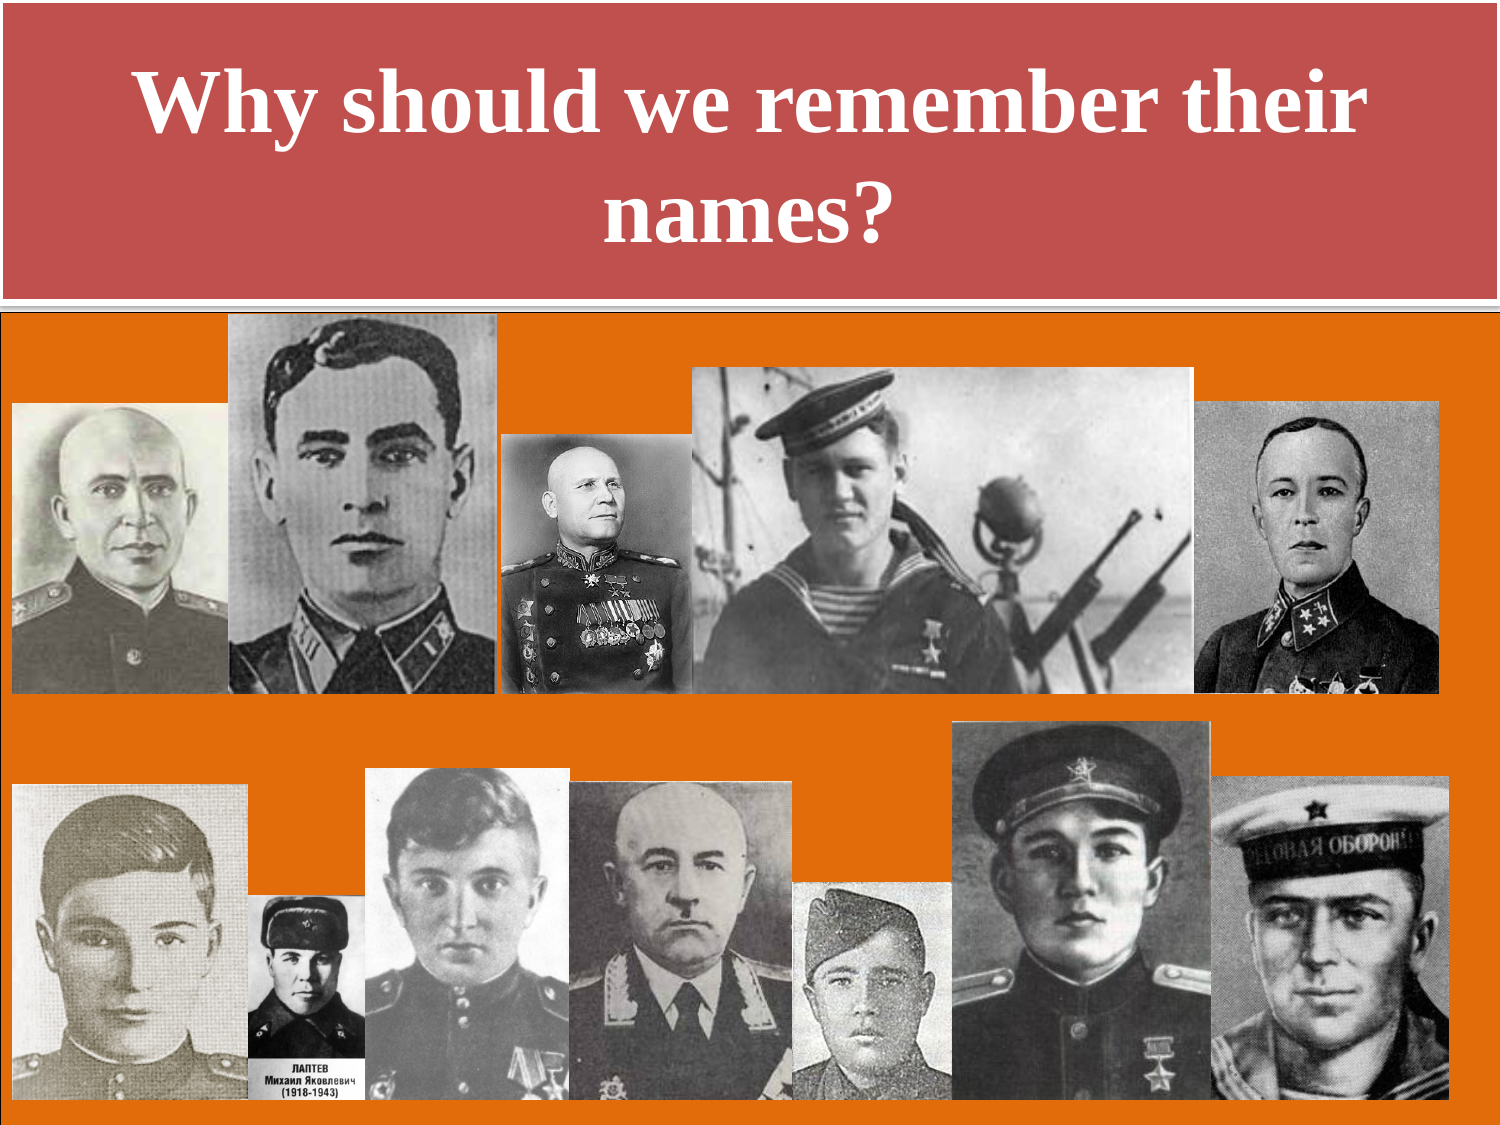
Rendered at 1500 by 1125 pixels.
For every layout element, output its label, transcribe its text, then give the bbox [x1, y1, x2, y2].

title Why should we remember their names? [0, 0, 1500, 306]
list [0, 312, 1500, 1125]
